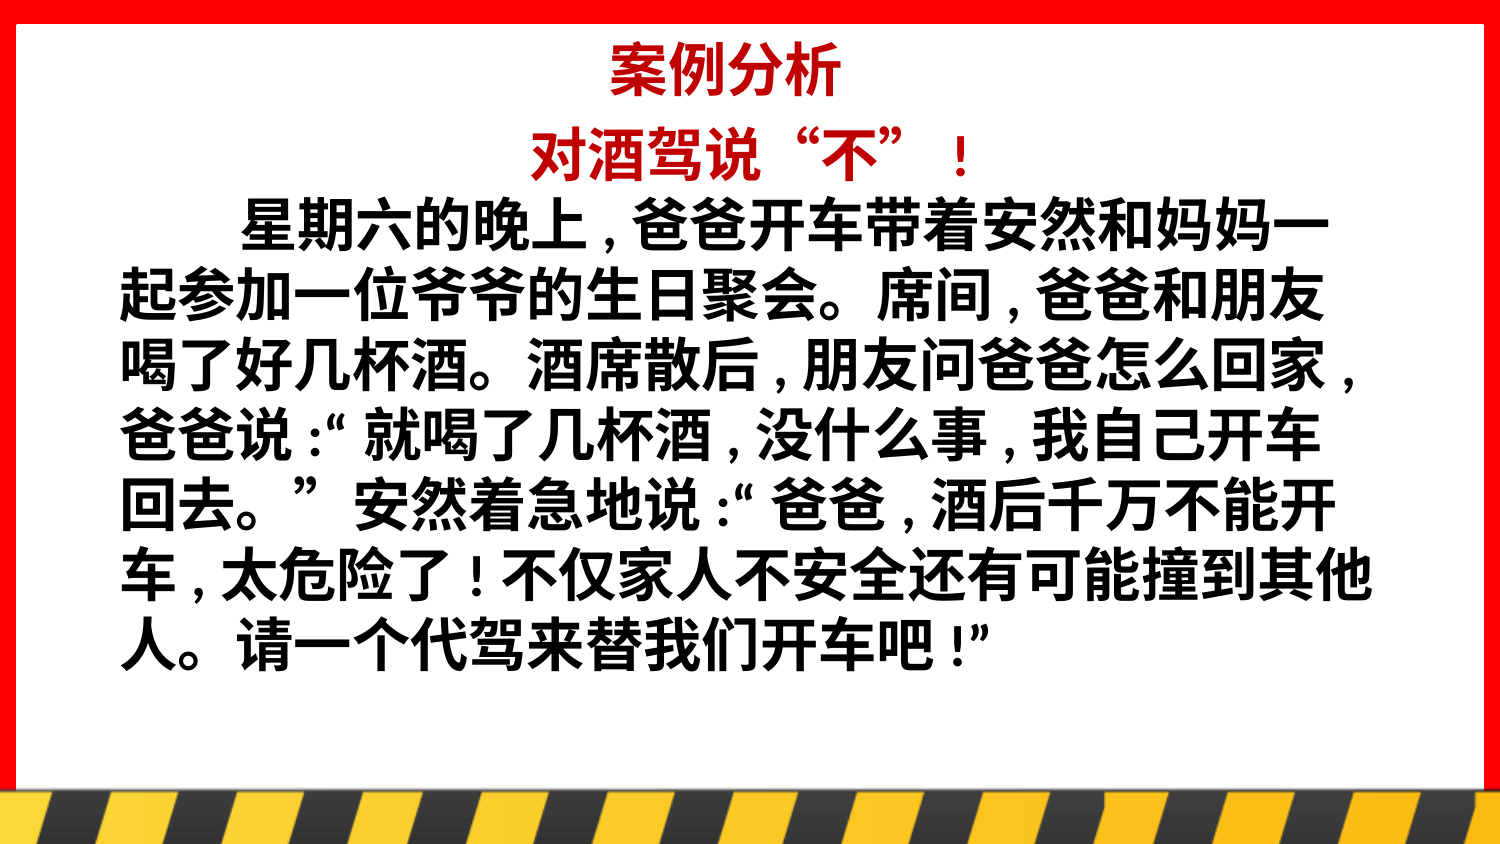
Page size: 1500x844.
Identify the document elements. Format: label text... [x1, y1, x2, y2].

text_box 对酒驾说“不”! 星期六的晚上,爸爸开车带着安然和妈妈一起参加一位爷爷的生日聚会。席间,爸爸和朋友喝了好几杯酒。酒席散后,朋友问爸爸怎么回家,爸爸说:“就喝了几杯酒,没什么事,我自己开车回去。”安然着急地说:“爸爸,酒后千万不能开车,太危险了!不仅家人不安全还有可能撞到其他人。请一个代驾来替我们开车吧!” [104, 111, 1396, 686]
picture [0, 774, 1500, 844]
text_box 案例分析 [595, 25, 994, 111]
